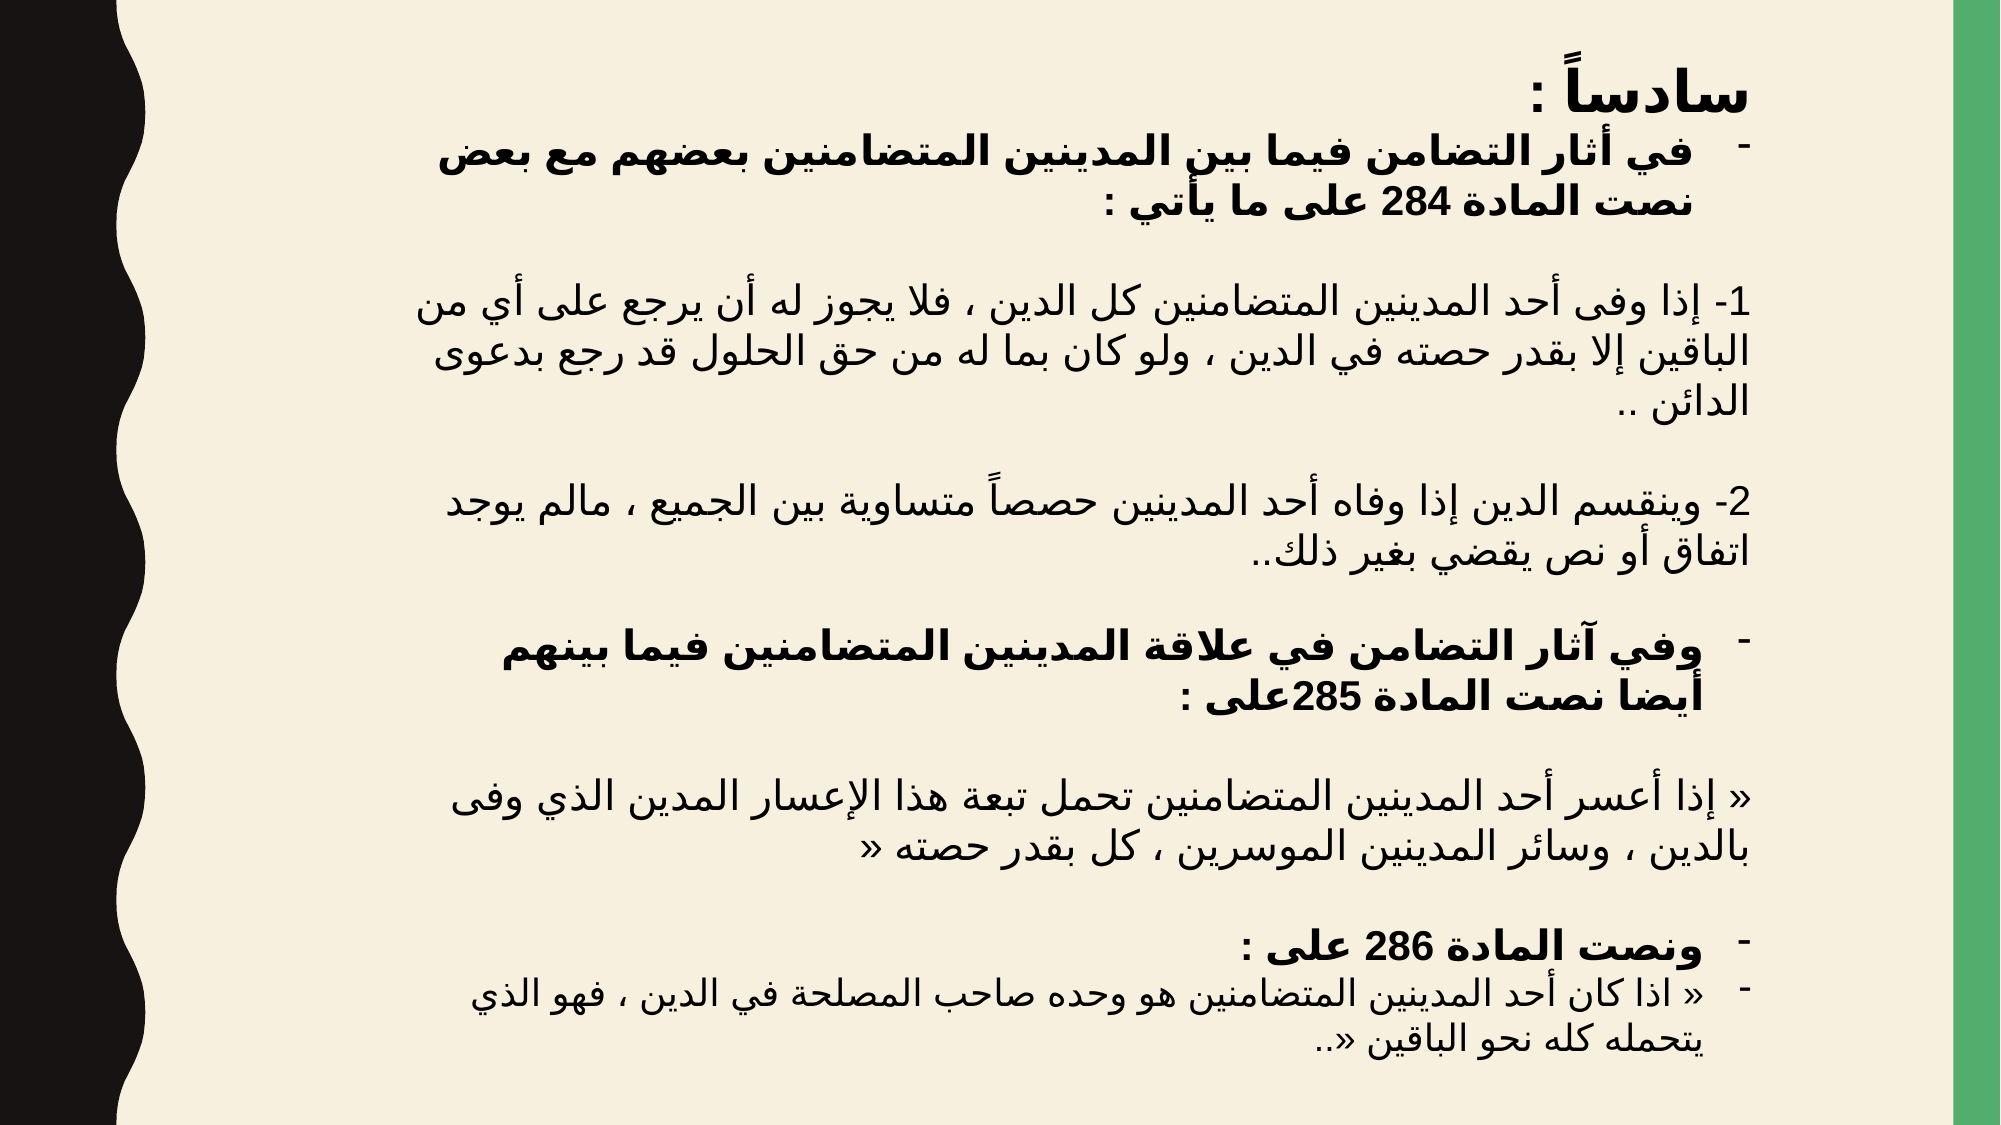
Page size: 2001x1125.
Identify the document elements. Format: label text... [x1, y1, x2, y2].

text_box سادساً : في أثار التضامن فيما بين المدينين المتضامنين بعضهم مع بعض نصت المادة 284 على ما يأتي : 1- إذا وفى أحد المدينين المتضامنين كل الدين ، فلا يجوز له أن يرجع على أي من الباقين إلا بقدر حصته في الدين ، ولو كان بما له من حق الحلول قد رجع بدعوى الدائن .. 2- وينقسم الدين إذا وفاه أحد المدينين حصصاً متساوية بين الجميع ، مالم يوجد اتفاق أو نص يقضي بغير ذلك.. وفي آثار التضامن في علاقة المدينين المتضامنين فيما بينهم أيضا نصت المادة 285على : « إذا أعسر أحد المدينين المتضامنين تحمل تبعة هذا الإعسار المدين الذي وفى بالدين ، وسائر المدينين الموسرين ، كل بقدر حصته « ونصت المادة 286 على : « اذا كان أحد المدينين المتضامنين هو وحده صاحب المصلحة في الدين ، فهو الذي يتحمله كله نحو الباقين «.. [397, 46, 1767, 1125]
